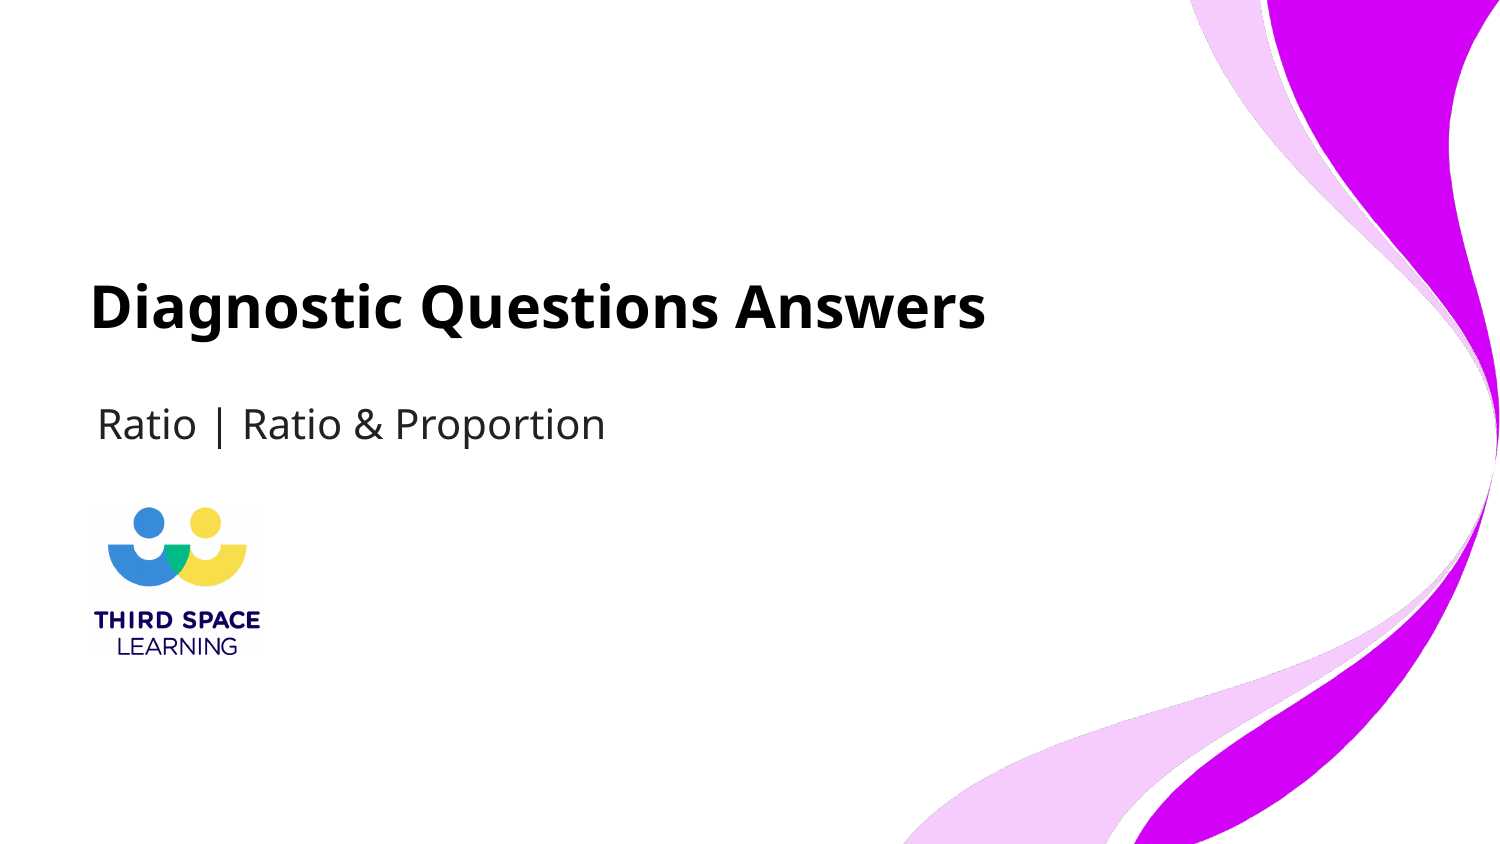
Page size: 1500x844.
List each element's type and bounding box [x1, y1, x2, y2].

picture [903, 0, 1500, 844]
picture [94, 507, 260, 655]
